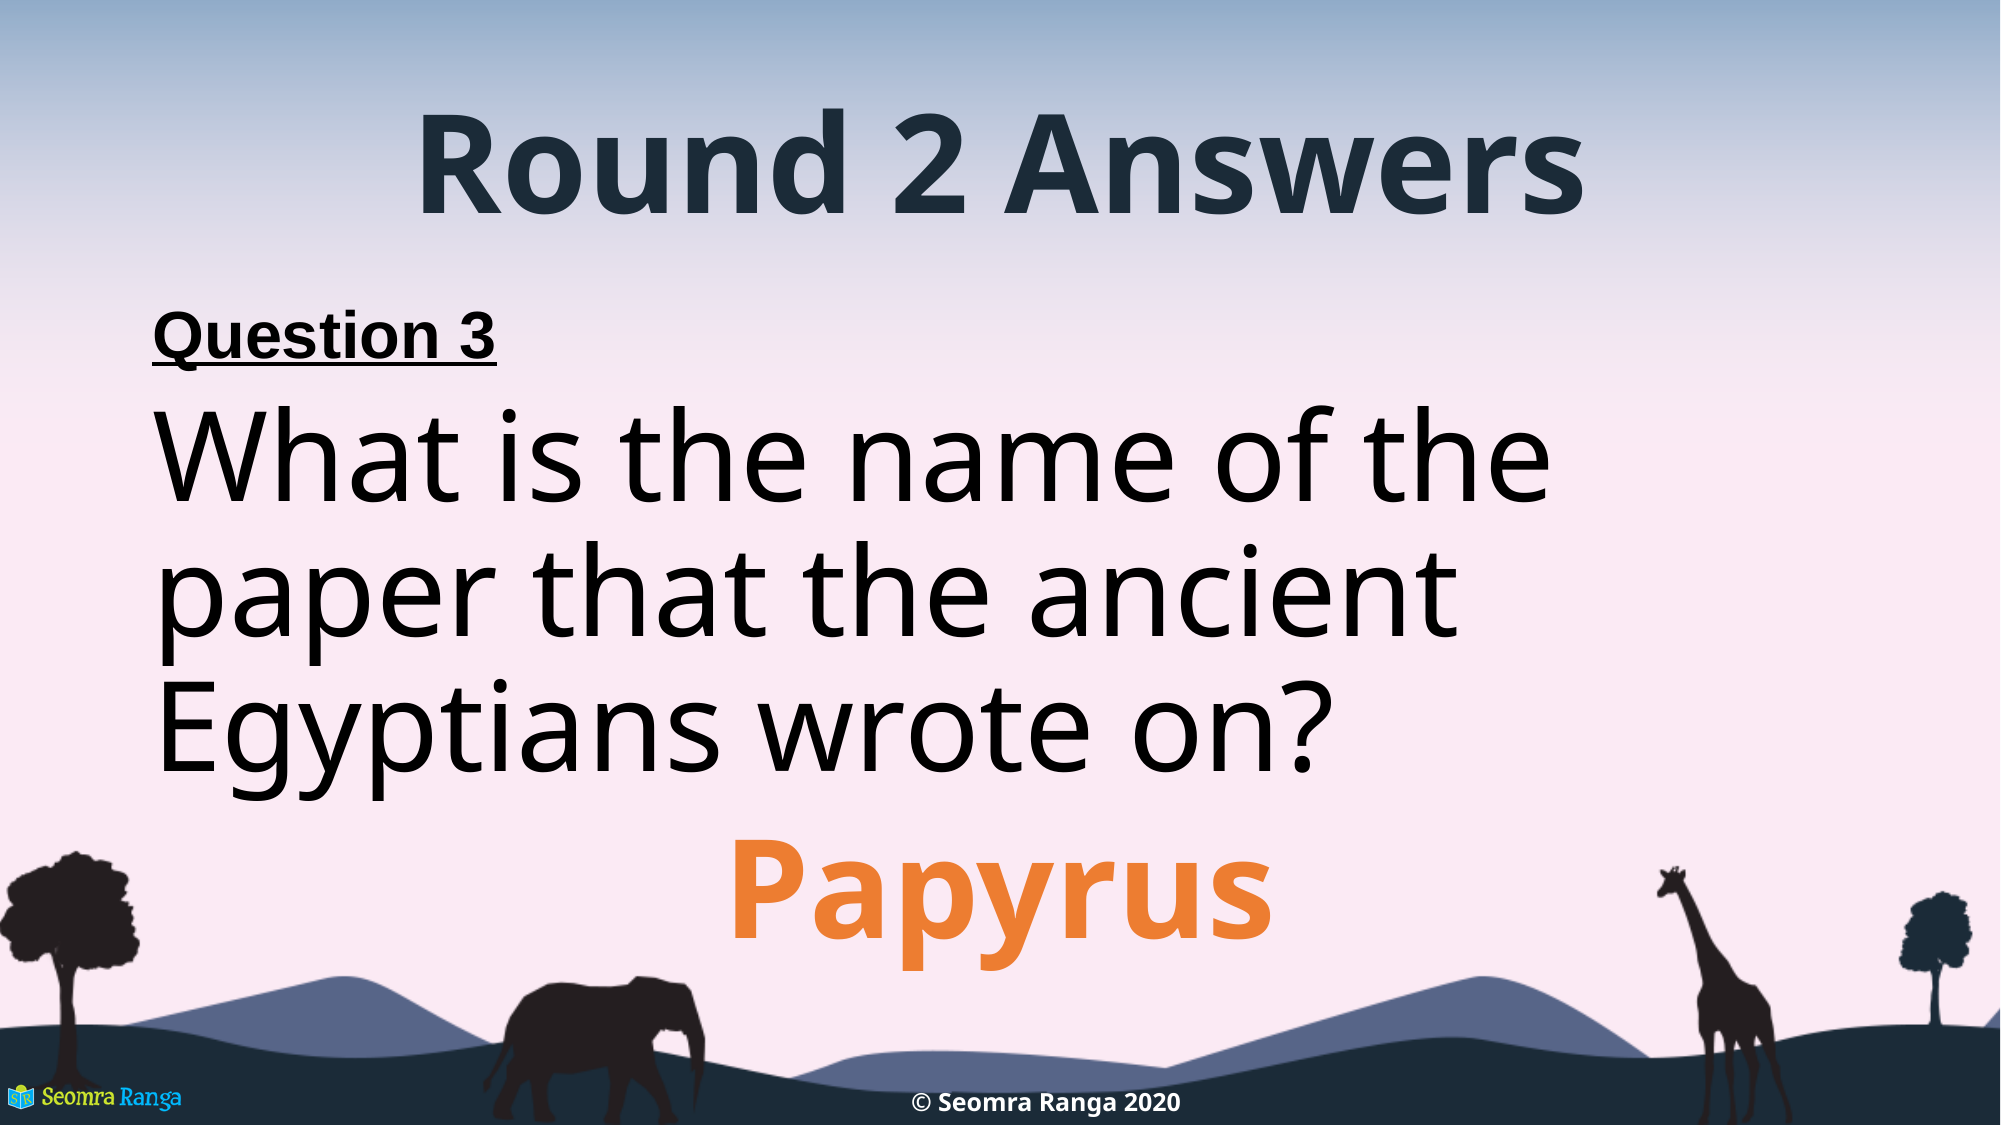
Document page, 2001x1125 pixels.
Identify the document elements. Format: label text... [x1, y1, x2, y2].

text_box © Seomra Ranga 2020 www.seomraranga.com [762, 1079, 1330, 1125]
title Round 2 Answers [137, 59, 1863, 278]
list Question 3 What is the name of the paper that the ancient Egyptians wrote on? Papyrus [137, 293, 1863, 1014]
picture [0, 0, 2001, 1125]
